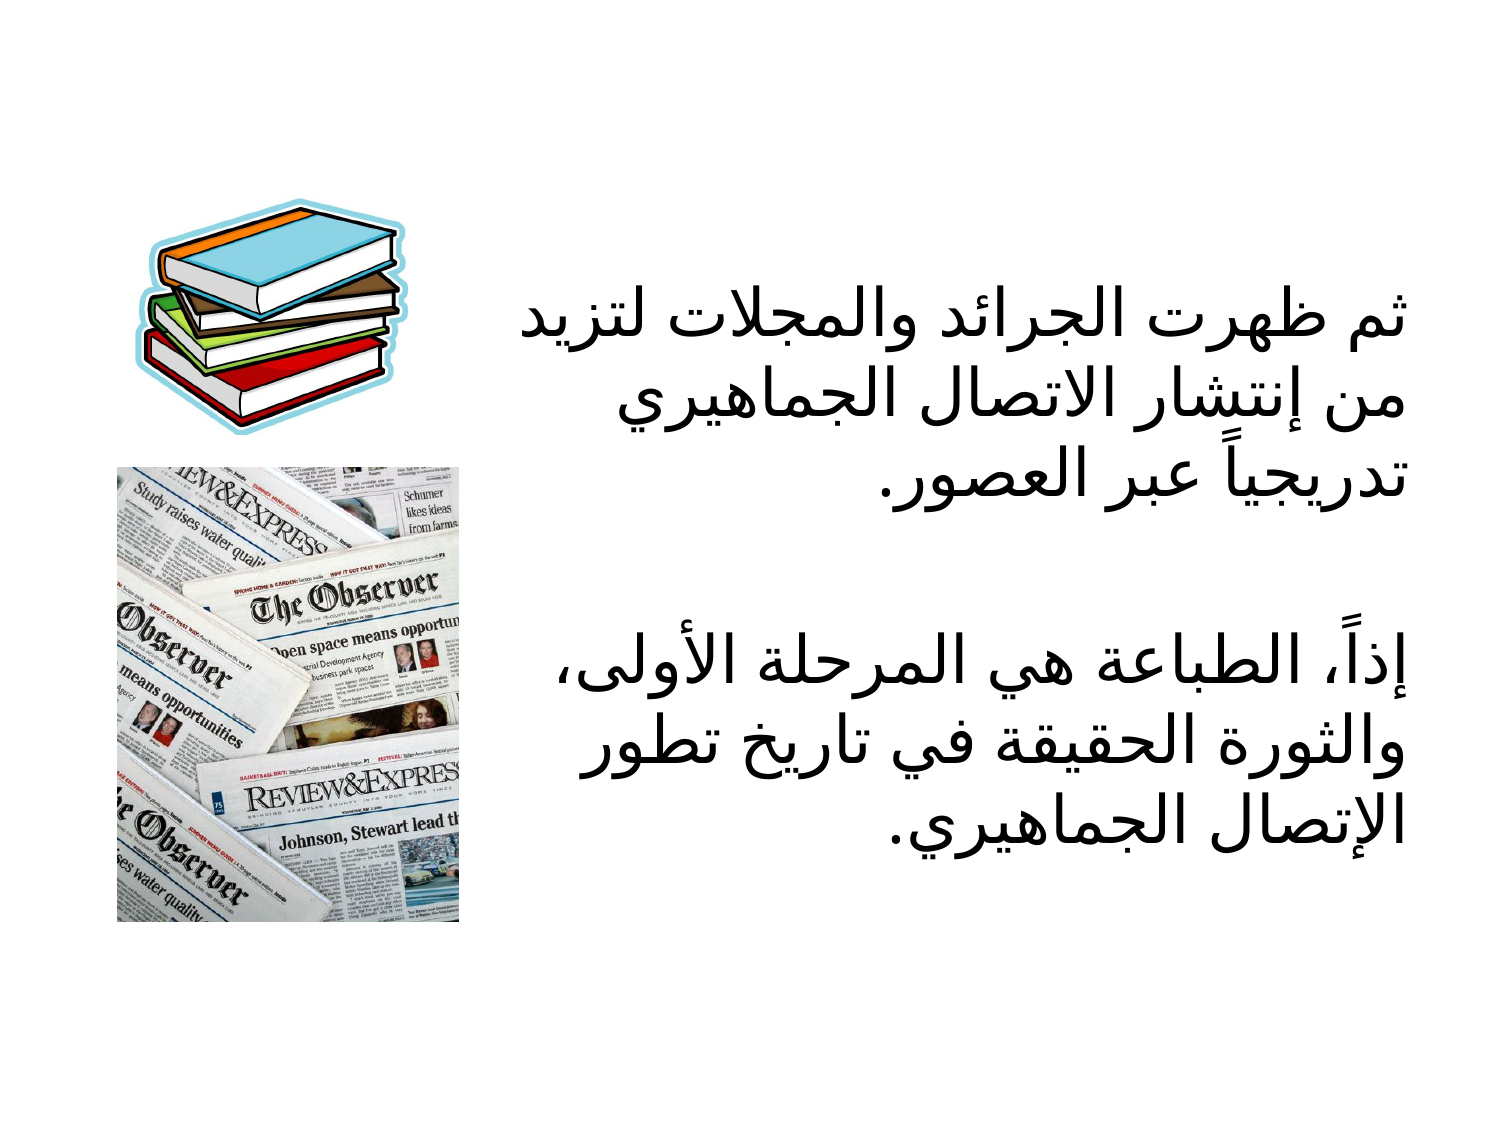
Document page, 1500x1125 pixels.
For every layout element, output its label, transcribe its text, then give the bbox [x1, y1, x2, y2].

picture [135, 195, 408, 435]
picture [117, 467, 460, 923]
list ثم ظهرت الجرائد والمجلات لتزيد من إنتشار الاتصال الجماهيري تدريجياً عبر العصور. إذاً، الطباعة هي المرحلة الأولى، والثورة الحقيقة في تاريخ تطور الإتصال الجماهيري. [501, 262, 1425, 1005]
